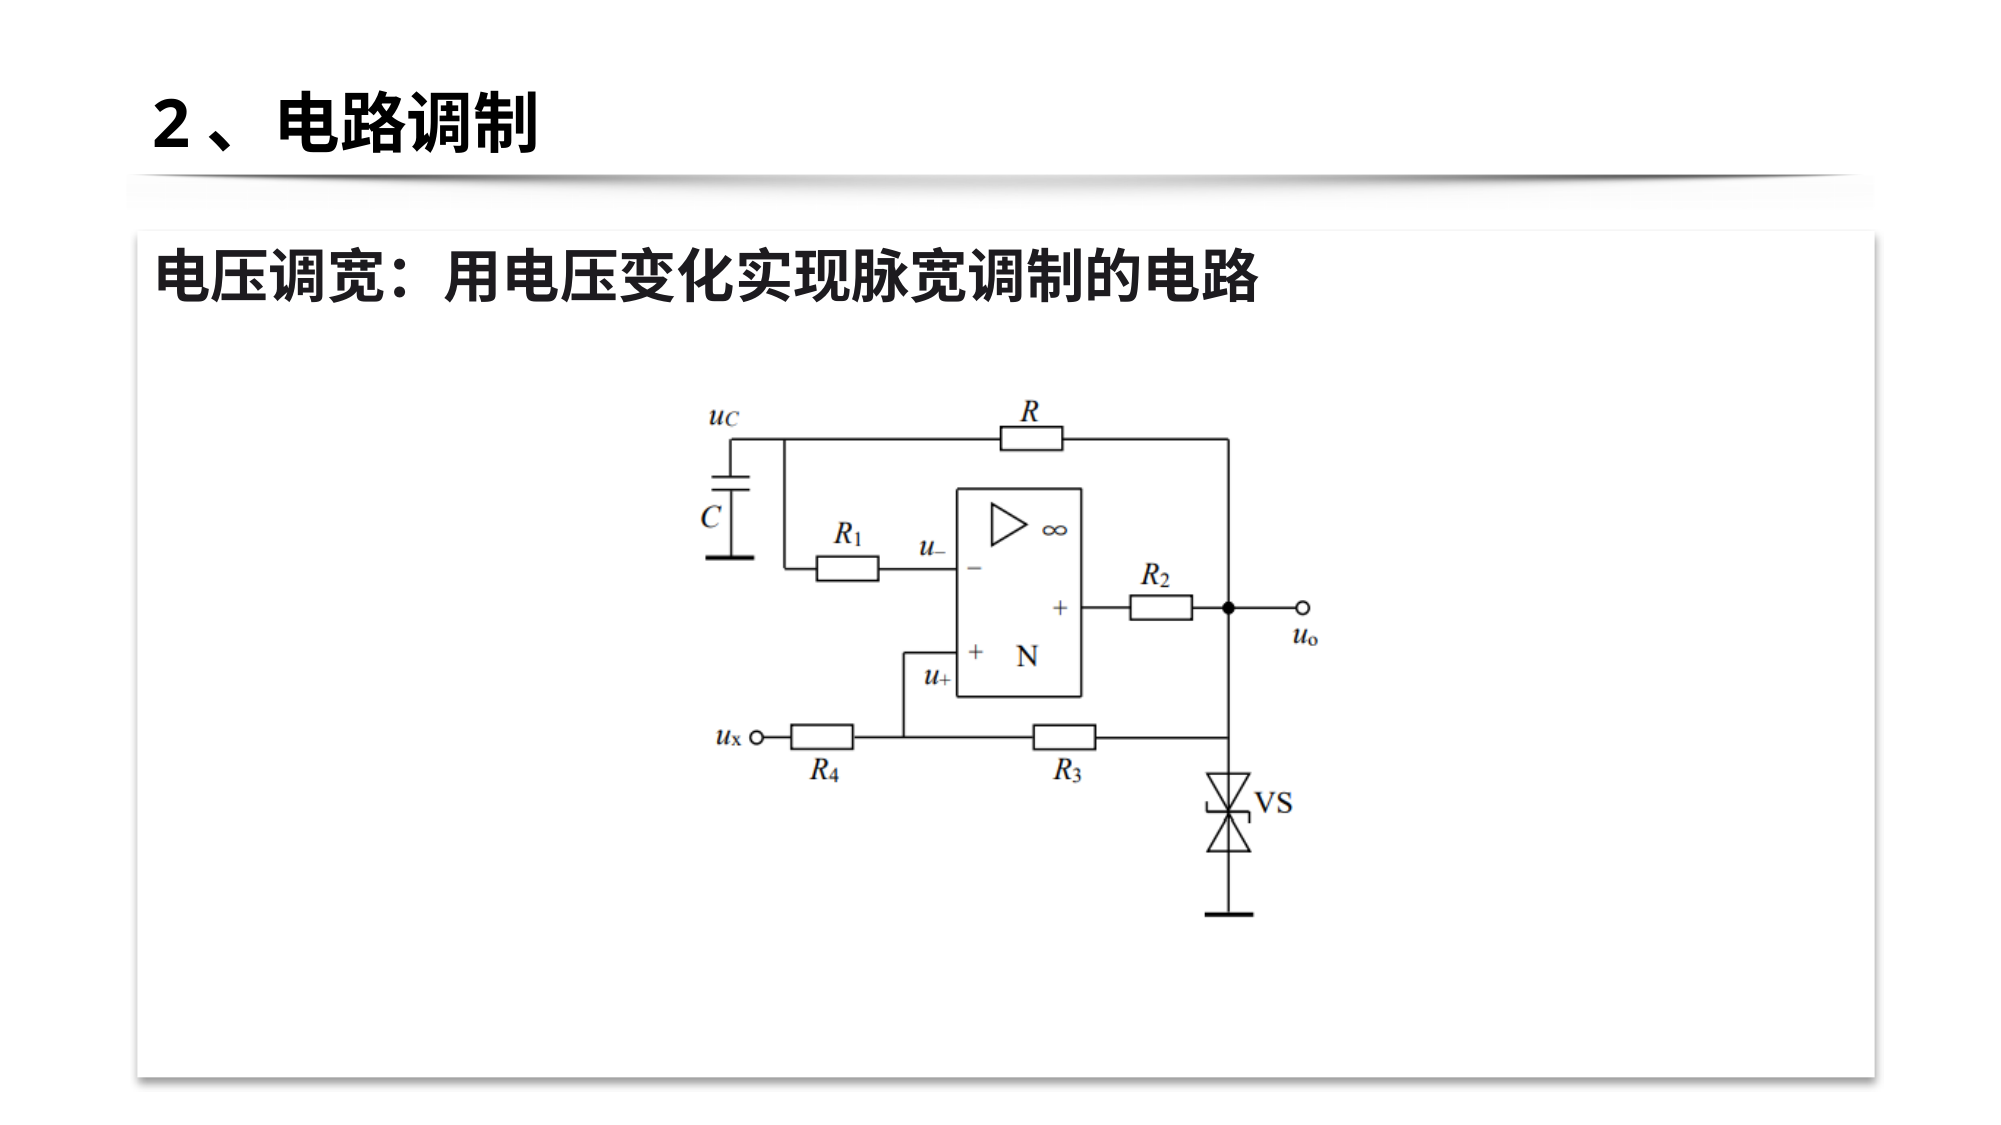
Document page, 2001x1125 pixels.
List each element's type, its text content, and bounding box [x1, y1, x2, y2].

list 电压调宽：用电压变化实现脉宽调制的电路 [137, 196, 1863, 1014]
title 2、电路调制 [137, 77, 1863, 175]
picture [672, 382, 1328, 929]
picture [127, 175, 1874, 211]
